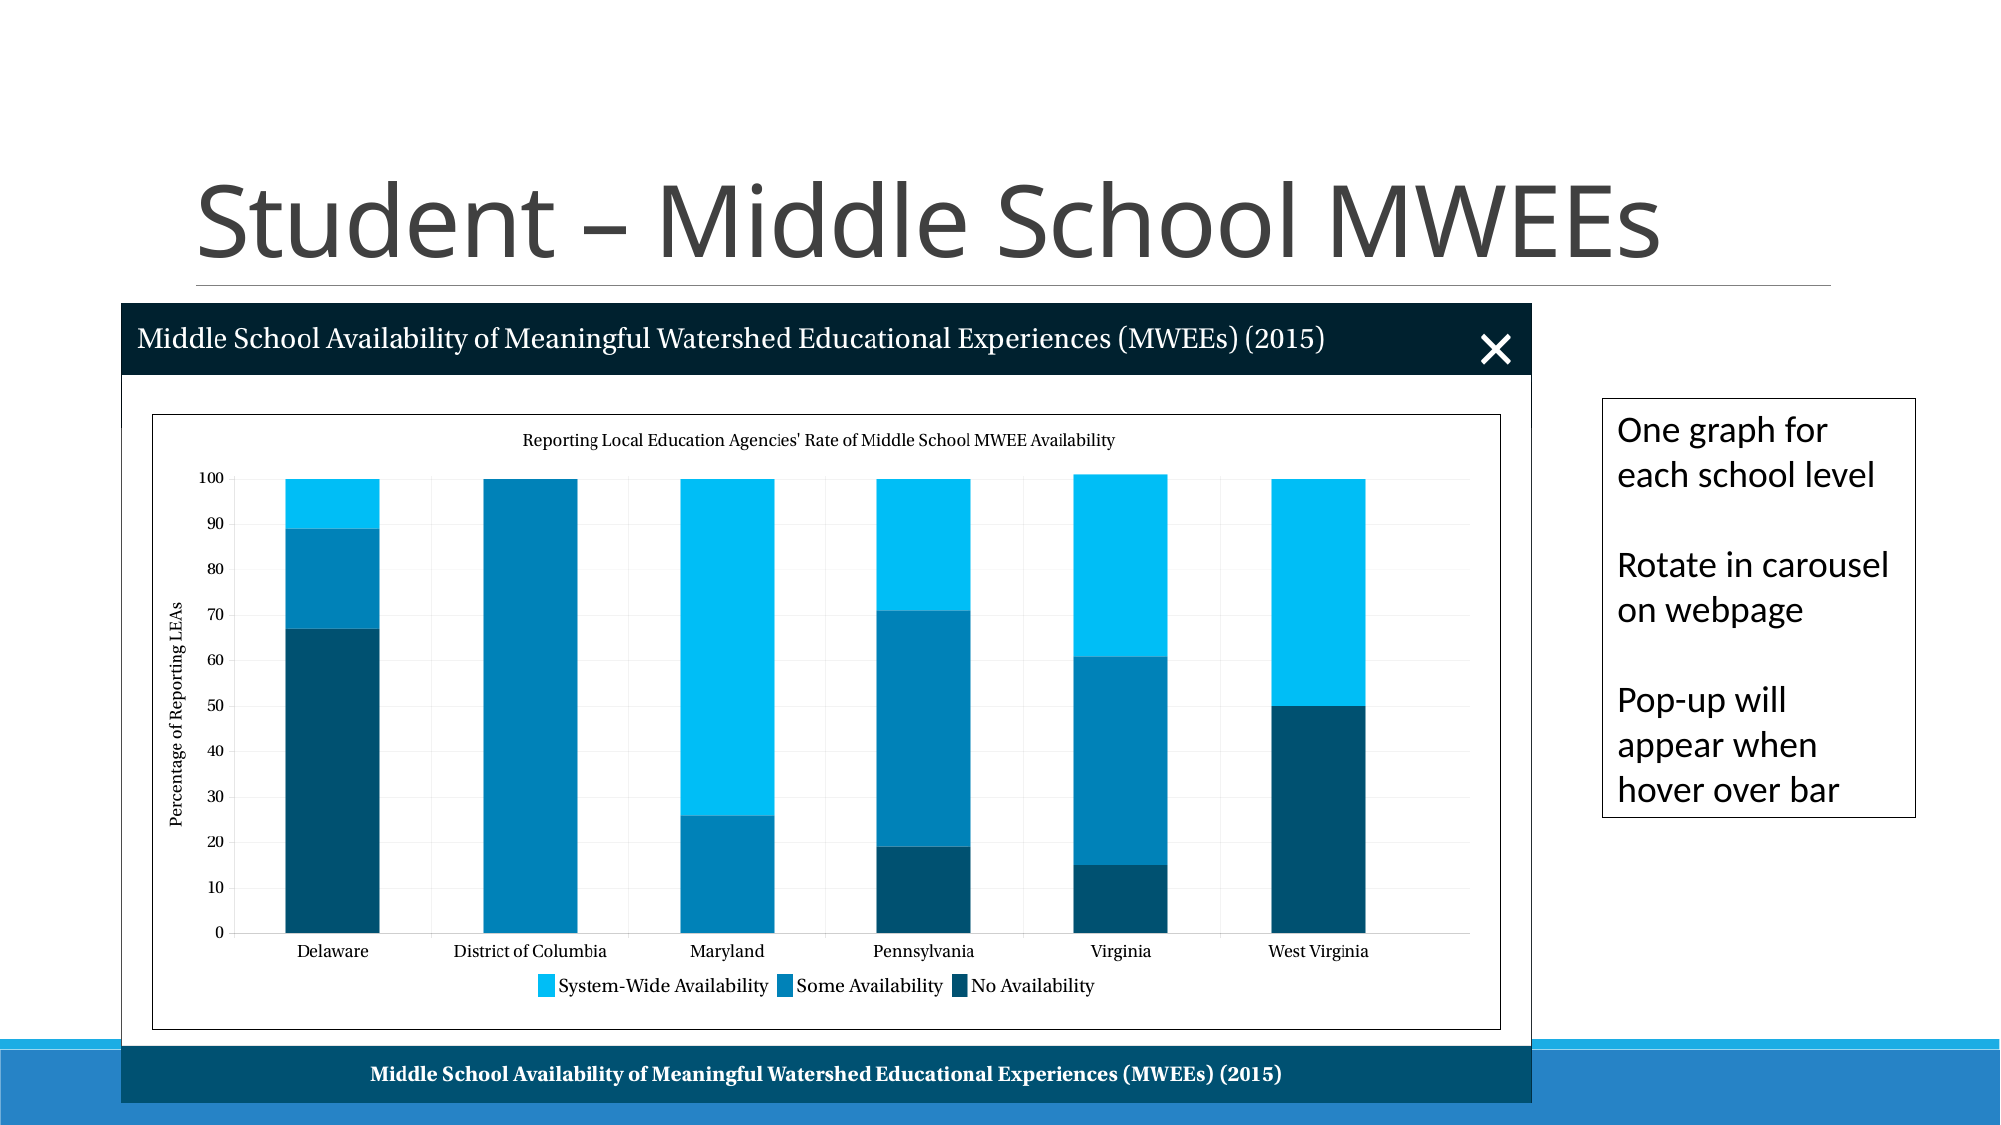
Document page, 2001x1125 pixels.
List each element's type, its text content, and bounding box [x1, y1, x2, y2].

picture [1134, 1067, 1141, 1080]
picture [1110, 1072, 1117, 1080]
picture [382, 1067, 386, 1080]
picture [1143, 1067, 1147, 1080]
picture [1158, 1068, 1165, 1080]
picture [663, 1067, 668, 1080]
picture [614, 1071, 620, 1081]
picture [1013, 1071, 1020, 1080]
text_box One graph for each school level Rotate in carousel on webpage Pop-up will appear when hover over bar [1602, 398, 1916, 818]
picture [120, 303, 1532, 1045]
picture [1049, 1071, 1055, 1080]
picture [1198, 1072, 1204, 1080]
picture [965, 1071, 973, 1080]
picture [444, 1068, 452, 1080]
picture [769, 1067, 776, 1080]
picture [373, 1067, 380, 1080]
picture [826, 1072, 833, 1080]
title Student – Middle School MWEEs [180, 47, 1830, 285]
picture [739, 1066, 744, 1080]
picture [654, 1067, 662, 1079]
picture [818, 1071, 824, 1080]
picture [777, 1068, 782, 1080]
picture [518, 1067, 525, 1080]
picture [528, 1071, 533, 1080]
picture [727, 1072, 736, 1084]
picture [1152, 1067, 1157, 1080]
